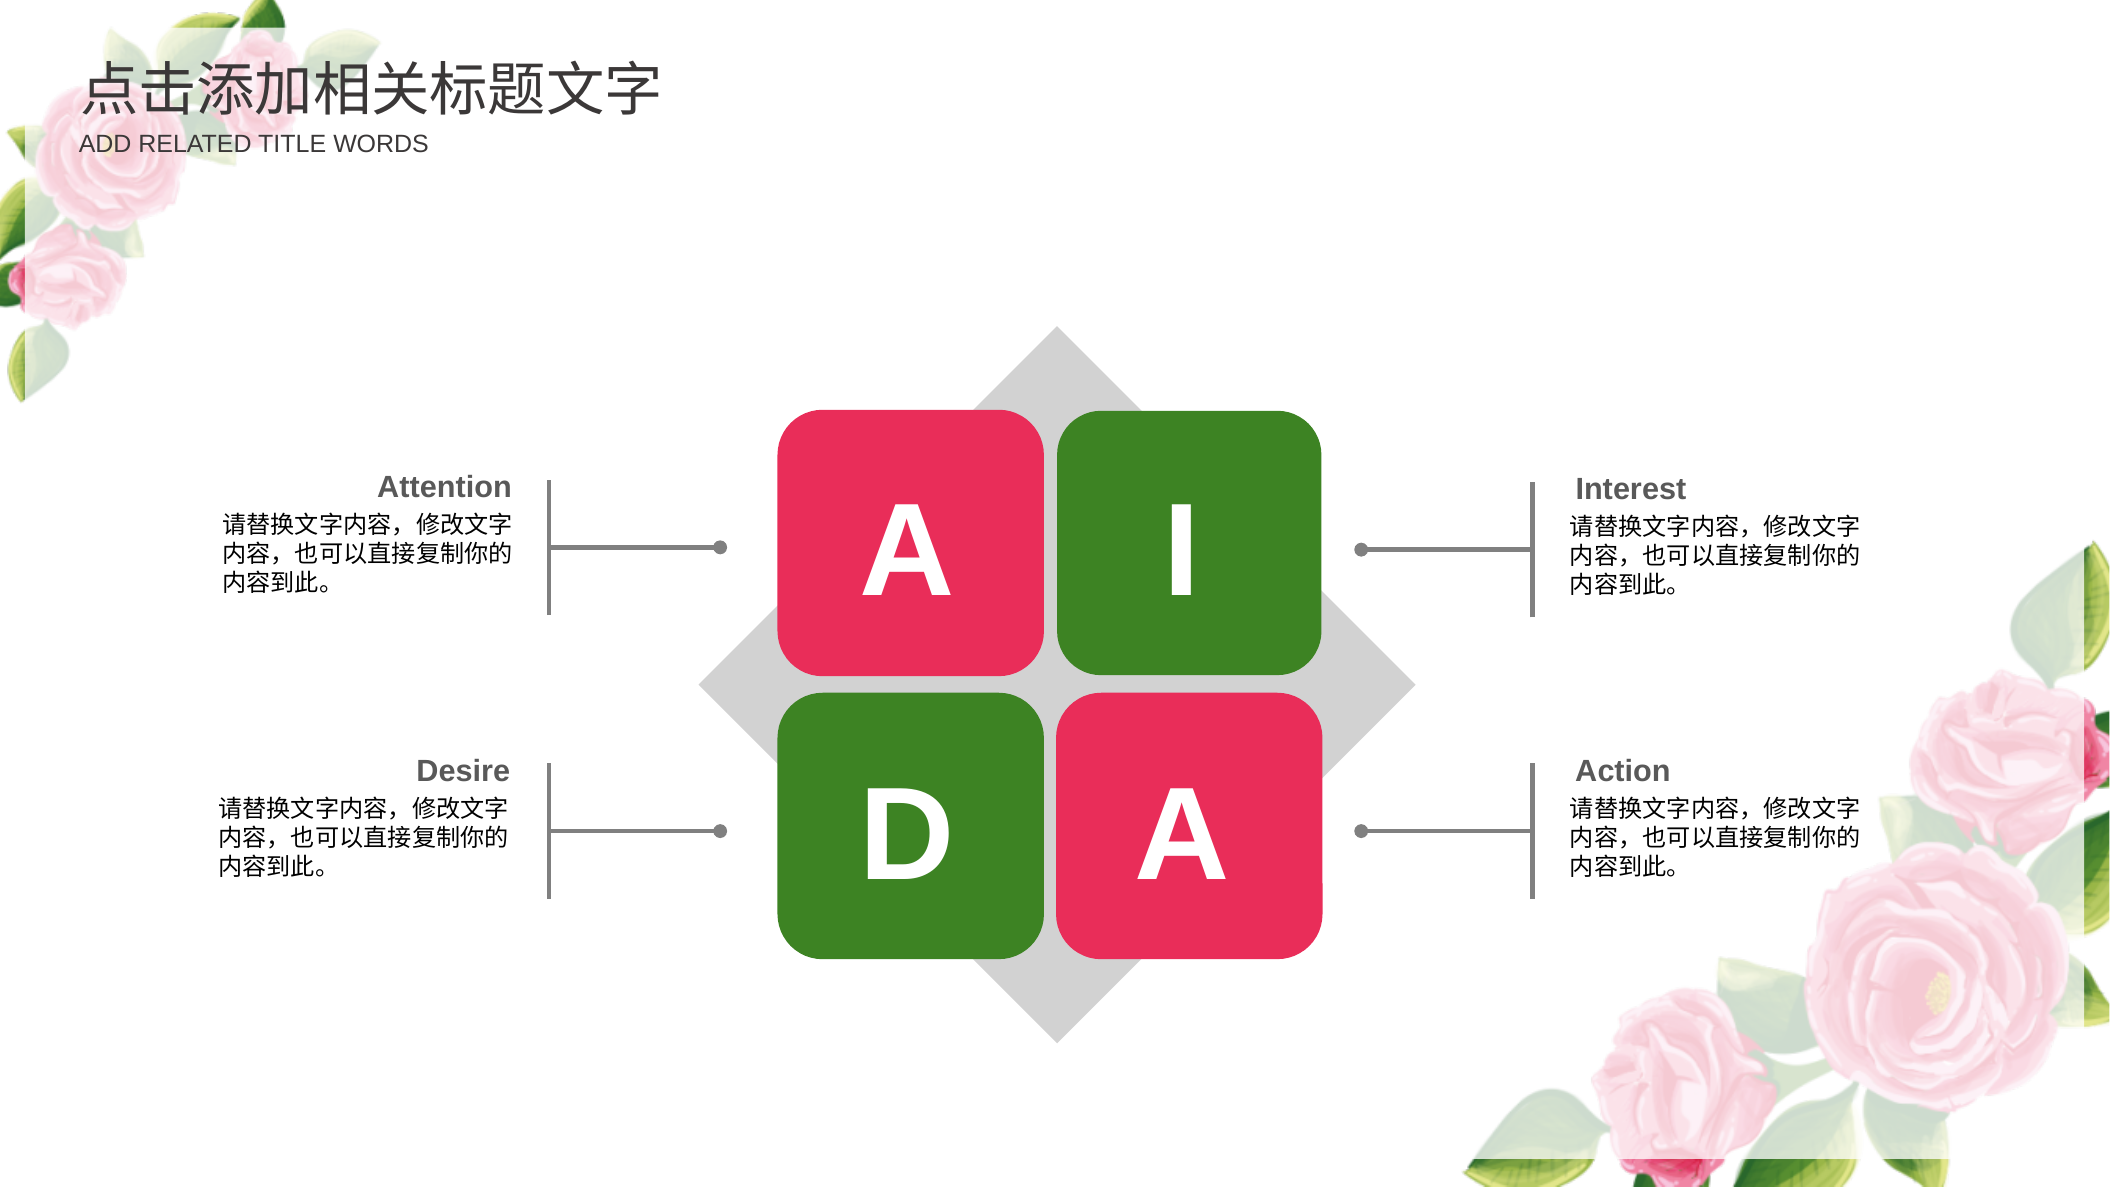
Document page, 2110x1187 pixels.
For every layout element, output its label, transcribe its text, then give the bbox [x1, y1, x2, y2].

text_box 请替换文字内容，修改文字内容，也可以直接复制你的内容到此。 [1569, 792, 1865, 880]
text_box ADD RELATED TITLE WORDS [62, 119, 446, 166]
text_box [548, 763, 721, 899]
text_box Attention [362, 459, 527, 511]
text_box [778, 410, 1043, 676]
text_box 请替换文字内容，修改文字内容，也可以直接复制你的内容到此。 [222, 509, 517, 597]
text_box Interest [1560, 461, 1702, 514]
text_box 请替换文字内容，修改文字内容，也可以直接复制你的内容到此。 [1569, 511, 1865, 599]
text_box Desire [401, 743, 525, 795]
text_box [697, 324, 1418, 1045]
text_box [1057, 410, 1322, 676]
text_box Action [1560, 743, 1686, 795]
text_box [1057, 693, 1322, 959]
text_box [1361, 481, 1533, 618]
text_box 点击添加相关标题文字 [64, 43, 679, 130]
text_box 请替换文字内容，修改文字内容，也可以直接复制你的内容到此。 [218, 792, 513, 880]
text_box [778, 693, 1043, 959]
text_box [548, 479, 721, 616]
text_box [1361, 763, 1533, 899]
picture [0, 0, 2110, 1187]
